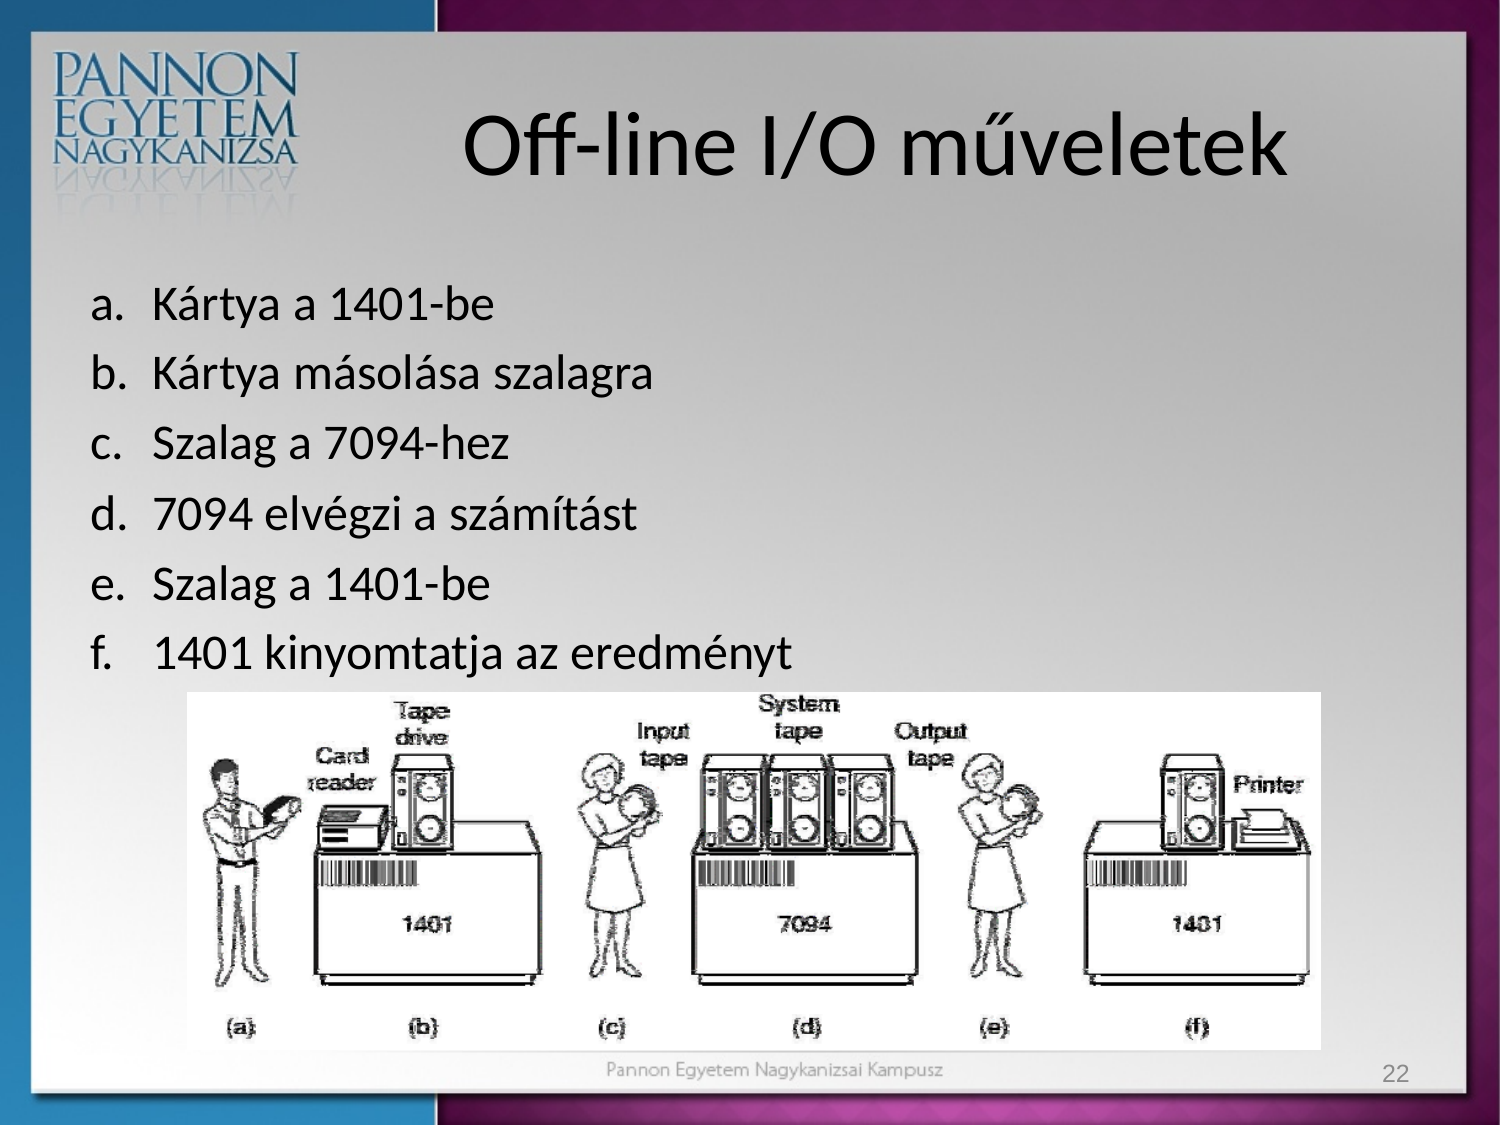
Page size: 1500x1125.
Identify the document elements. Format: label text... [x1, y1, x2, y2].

list Kártya a 1401-be Kártya másolása szalagra Szalag a 7094-hez 7094 elvégzi a számítást Szalag a 1401-be 1401 kinyomtatja az eredményt [75, 262, 1425, 1038]
slide_number 22 [1074, 1042, 1425, 1103]
picture [0, 0, 1500, 1125]
title Off-line I/O műveletek [328, 45, 1425, 233]
